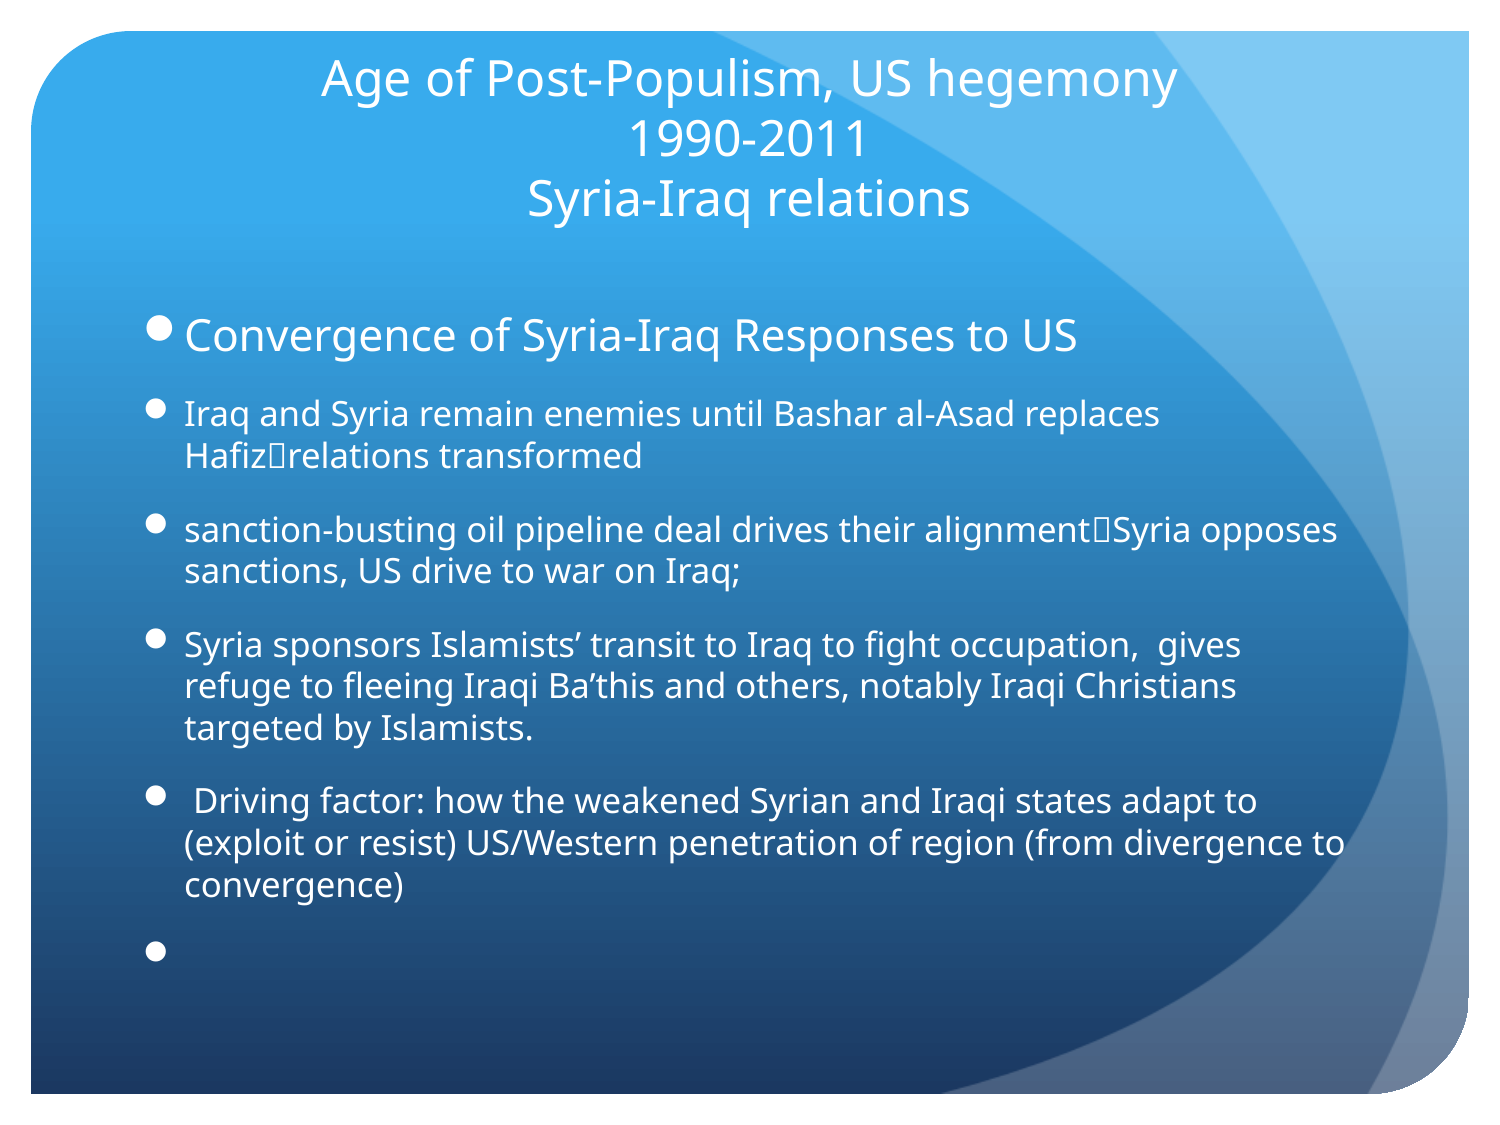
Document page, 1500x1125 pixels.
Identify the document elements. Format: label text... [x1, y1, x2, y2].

title Age of Post-Populism, US hegemony 1990-2011 Syria-Iraq relations [127, 62, 1372, 234]
list Convergence of Syria-Iraq Responses to US Iraq and Syria remain enemies until Bashar al-Asad replaces Hafizrelations transformed sanction-busting oil pipeline deal drives their alignmentSyria opposes sanctions, US drive to war on Iraq; Syria sponsors Islamists’ transit to Iraq to fight occupation, gives refuge to fleeing Iraqi Ba’this and others, notably Iraqi Christians targeted by Islamists. Driving factor: how the weakened Syrian and Iraqi states adapt to (exploit or resist) US/Western penetration of region (from divergence to convergence) [127, 299, 1372, 991]
picture [24, 30, 1473, 1094]
